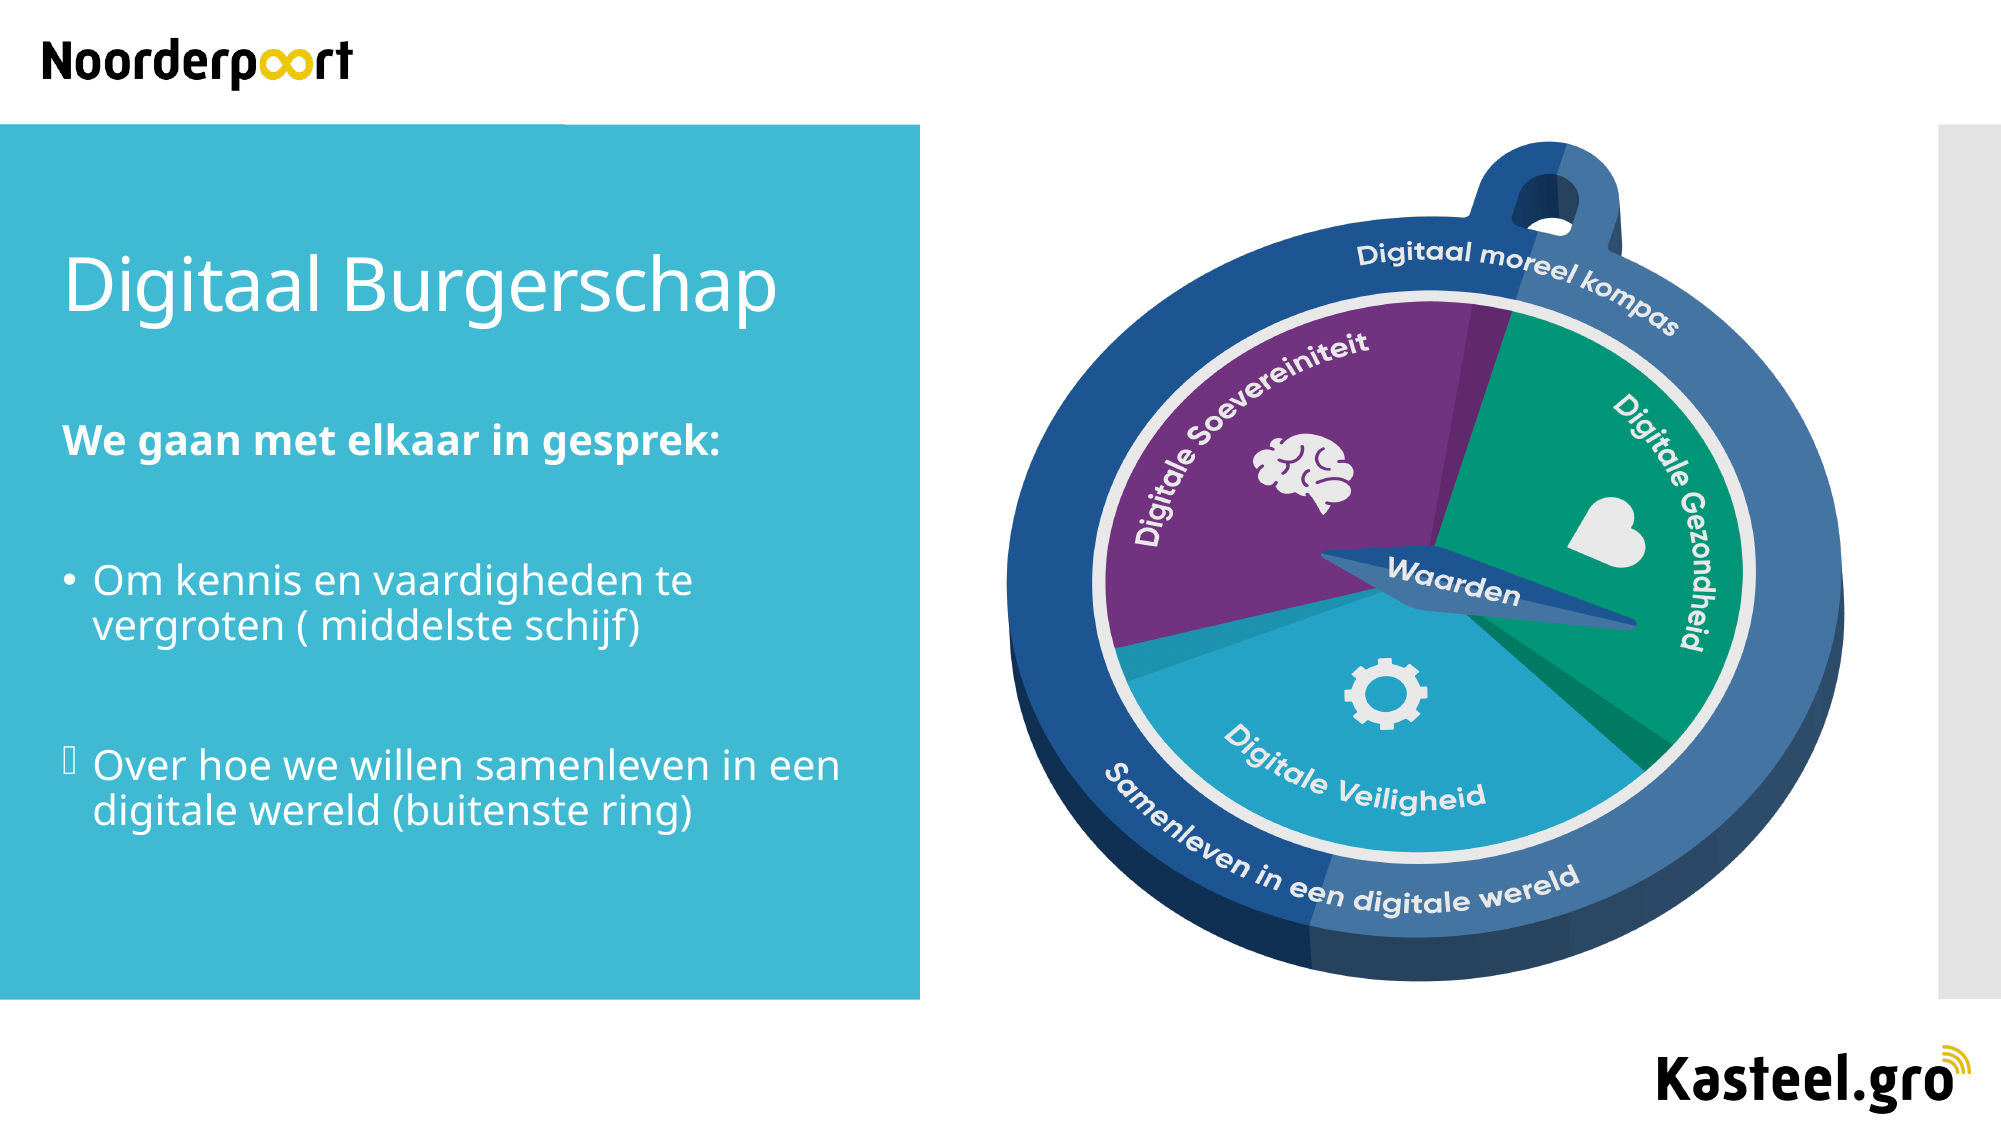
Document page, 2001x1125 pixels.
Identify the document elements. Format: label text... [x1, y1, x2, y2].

picture [997, 124, 1858, 1000]
text_box [0, 124, 921, 1000]
picture [41, 35, 354, 92]
title Digitaal Burgerschap [47, 184, 868, 391]
list We gaan met elkaar in gesprek: Om kennis en vaardigheden te vergroten ( middelste schijf) Over hoe we willen samenleven in een digitale wereld (buitenste ring) [47, 411, 868, 949]
picture [1657, 1045, 1971, 1114]
